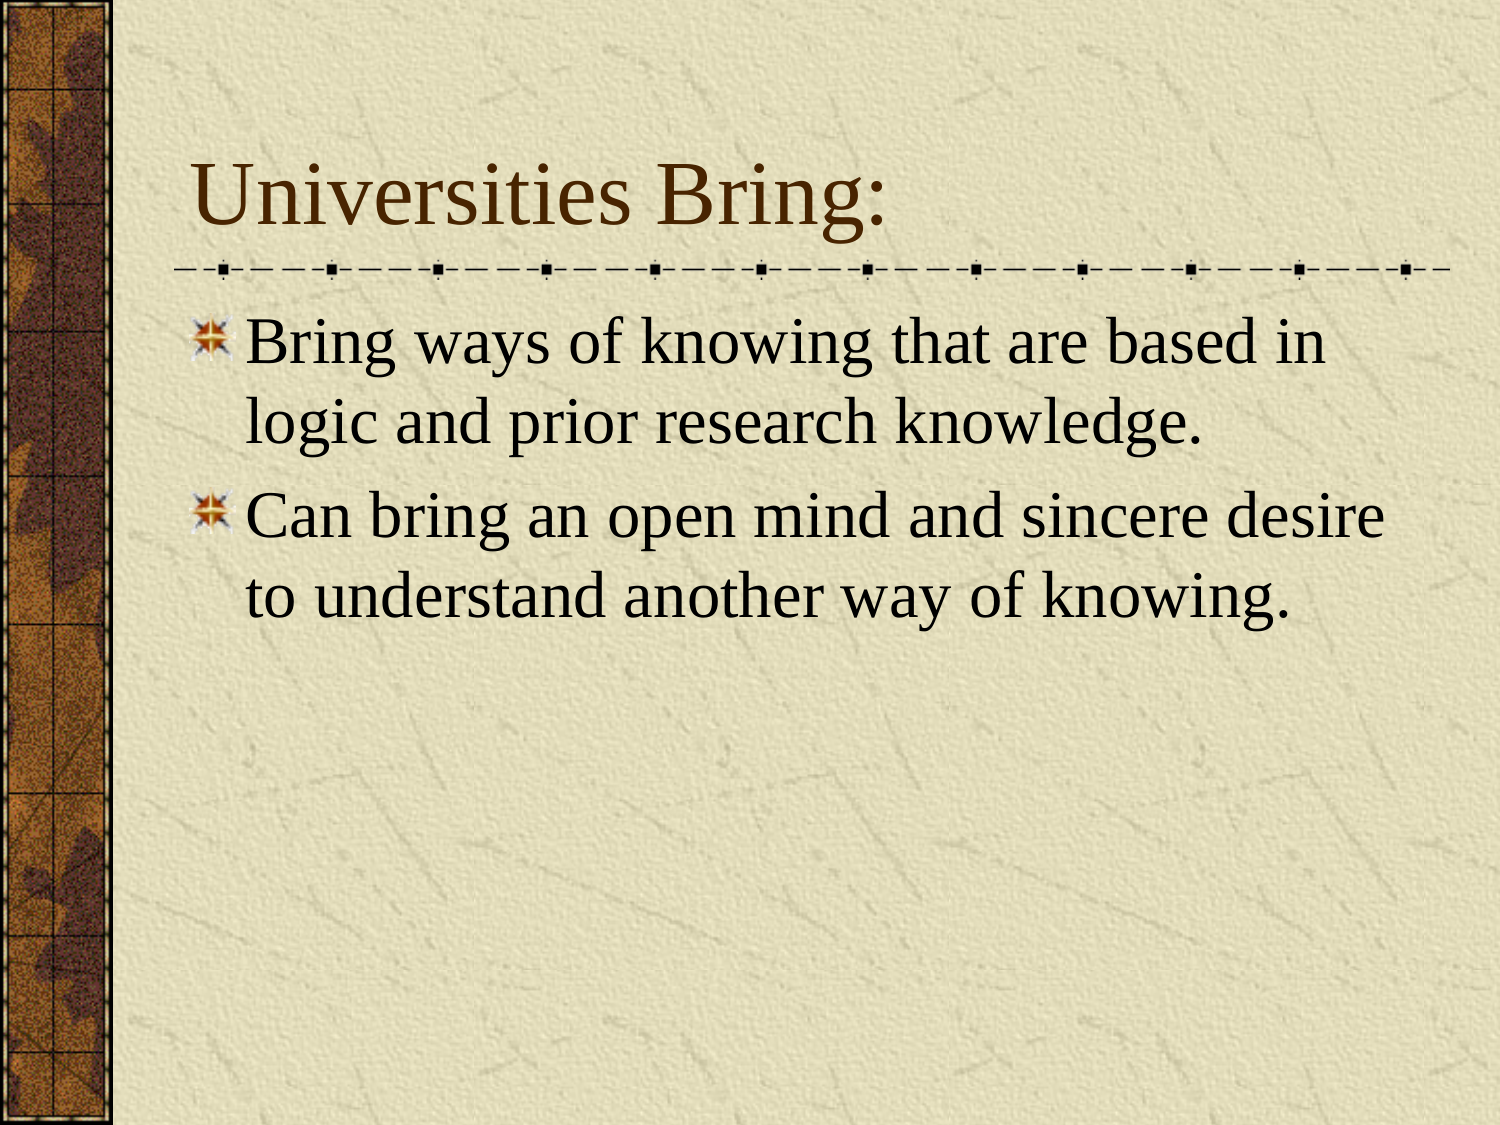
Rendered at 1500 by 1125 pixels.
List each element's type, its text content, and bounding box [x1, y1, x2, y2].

picture [0, 0, 1500, 1125]
list Bring ways of knowing that are based in logic and prior research knowledge. Can bring an open mind and sincere desire to understand another way of knowing. [173, 289, 1449, 965]
title Universities Bring: [174, 62, 1451, 251]
